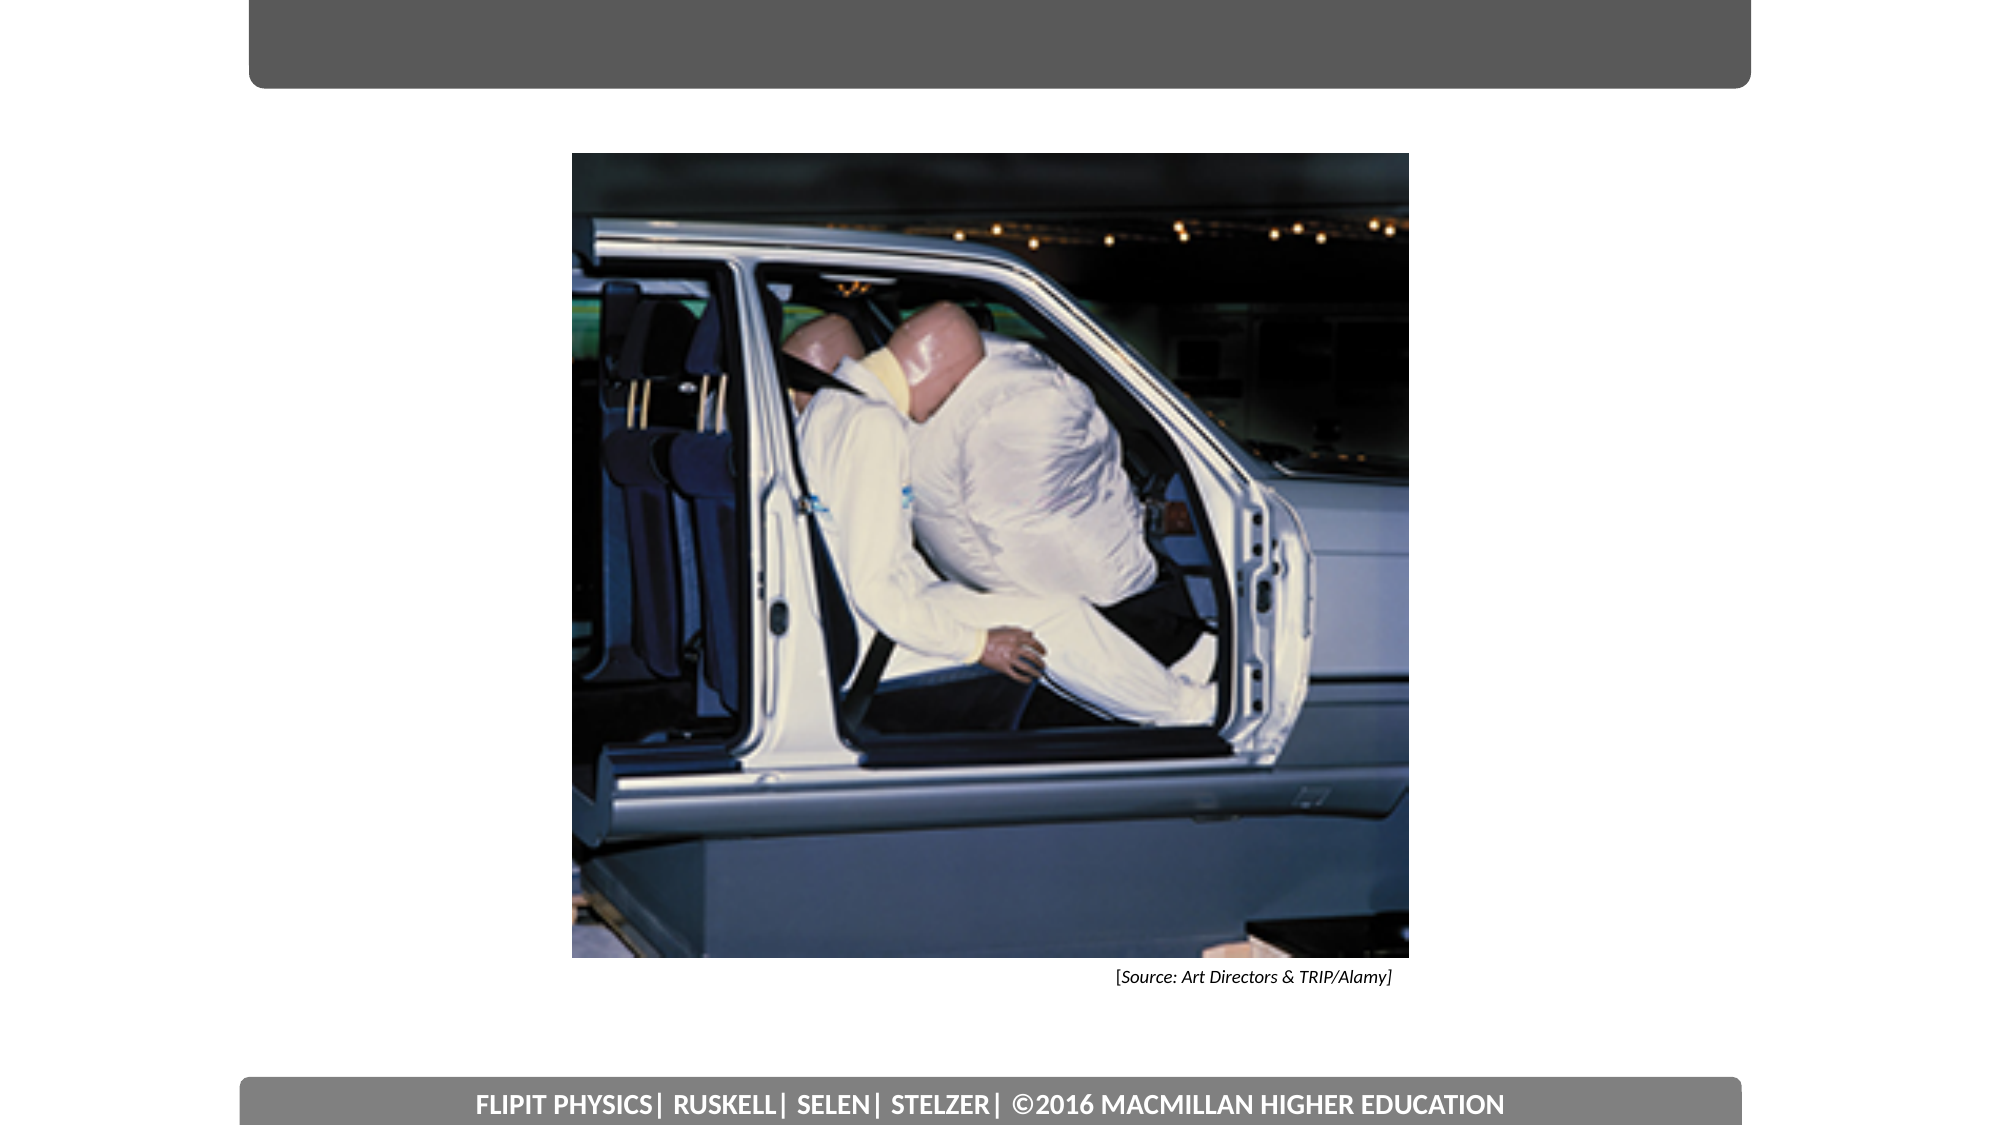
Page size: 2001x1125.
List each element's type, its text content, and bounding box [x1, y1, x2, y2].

text_box [248, 0, 1752, 89]
text_box [Source: Art Directors & TRIP/Alamy] [1101, 957, 1434, 995]
picture [572, 153, 1409, 958]
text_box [240, 1077, 1741, 1125]
